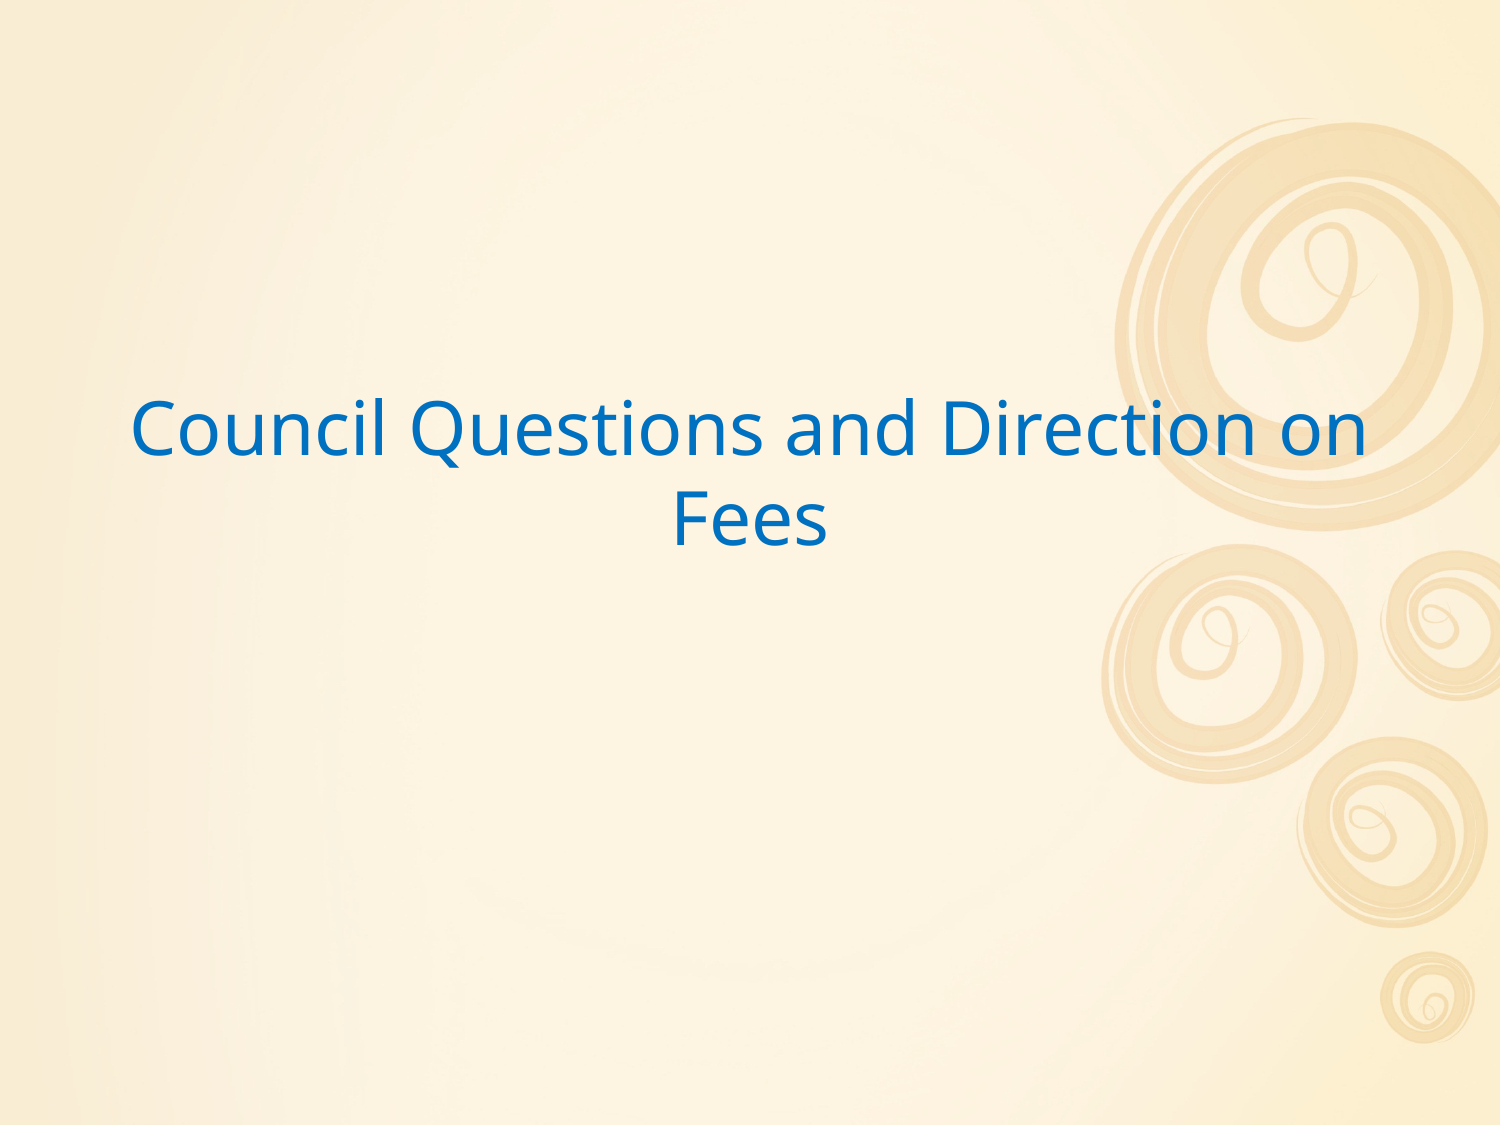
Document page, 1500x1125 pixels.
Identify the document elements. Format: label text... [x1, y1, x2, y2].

text_box Council Questions and Direction on Fees [112, 249, 1388, 600]
picture [0, 0, 1500, 1125]
